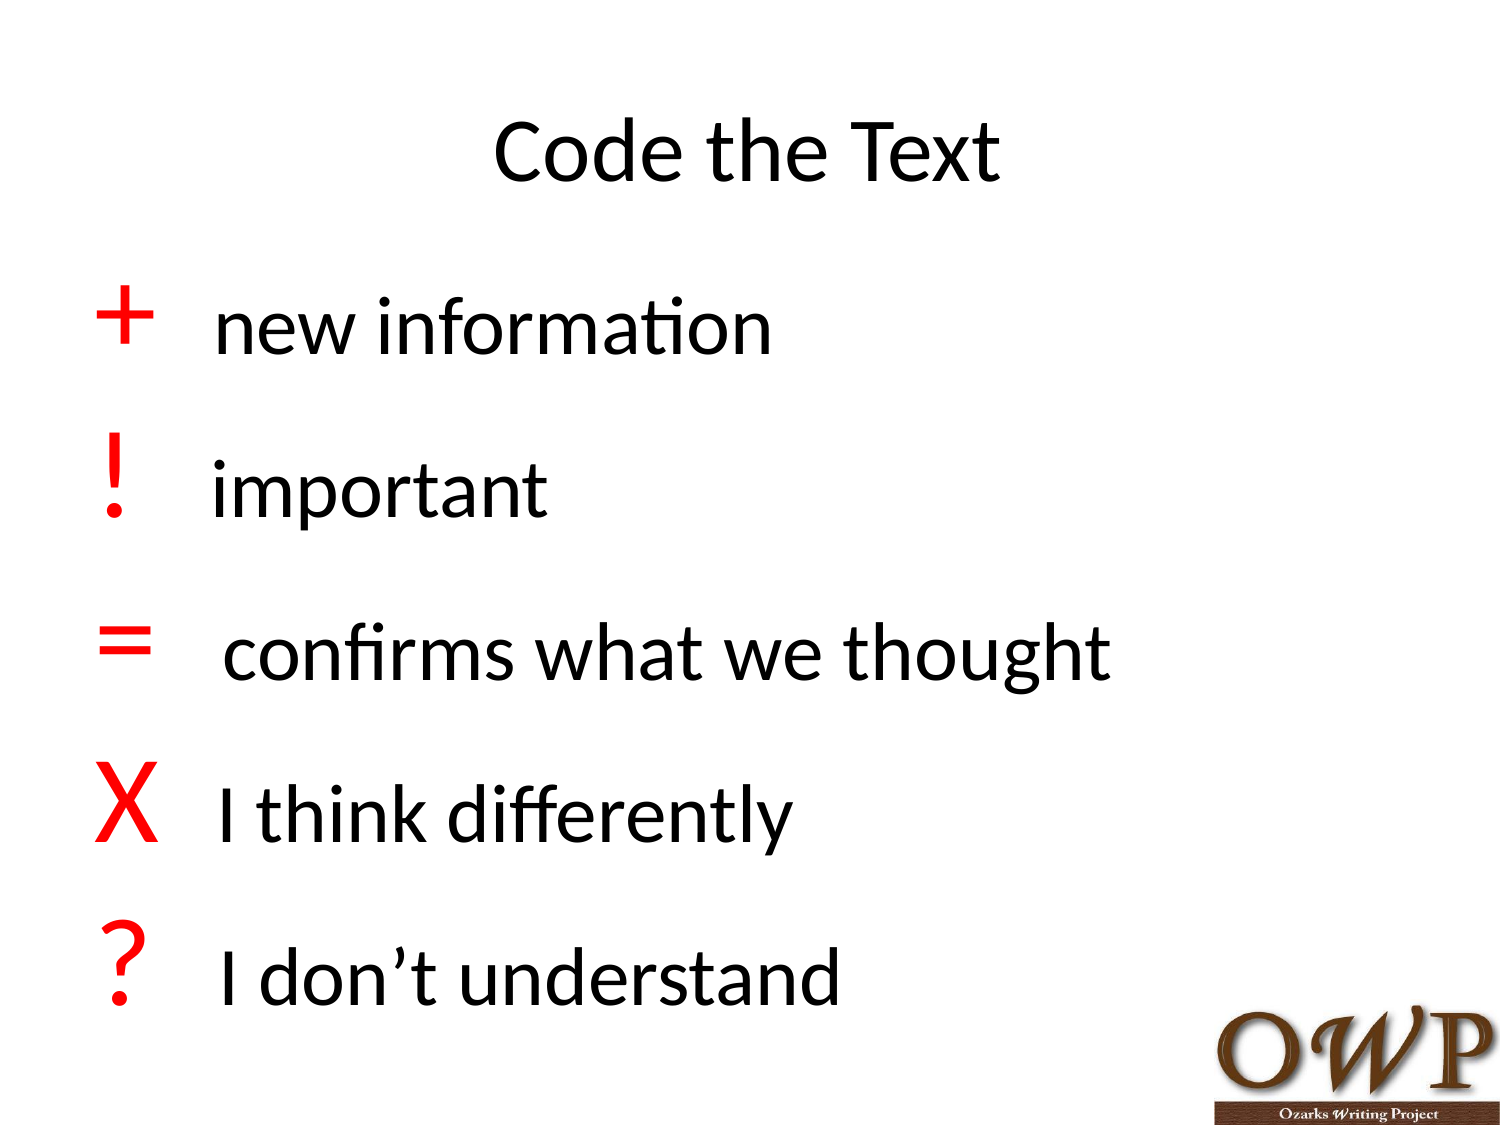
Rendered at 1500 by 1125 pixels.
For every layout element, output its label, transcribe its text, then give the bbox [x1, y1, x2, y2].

picture [1214, 999, 1500, 1125]
list + new information ! important = confirms what we thought X I think differently ? I don’t understand [79, 214, 1430, 1031]
title Code the Text [73, 27, 1424, 216]
